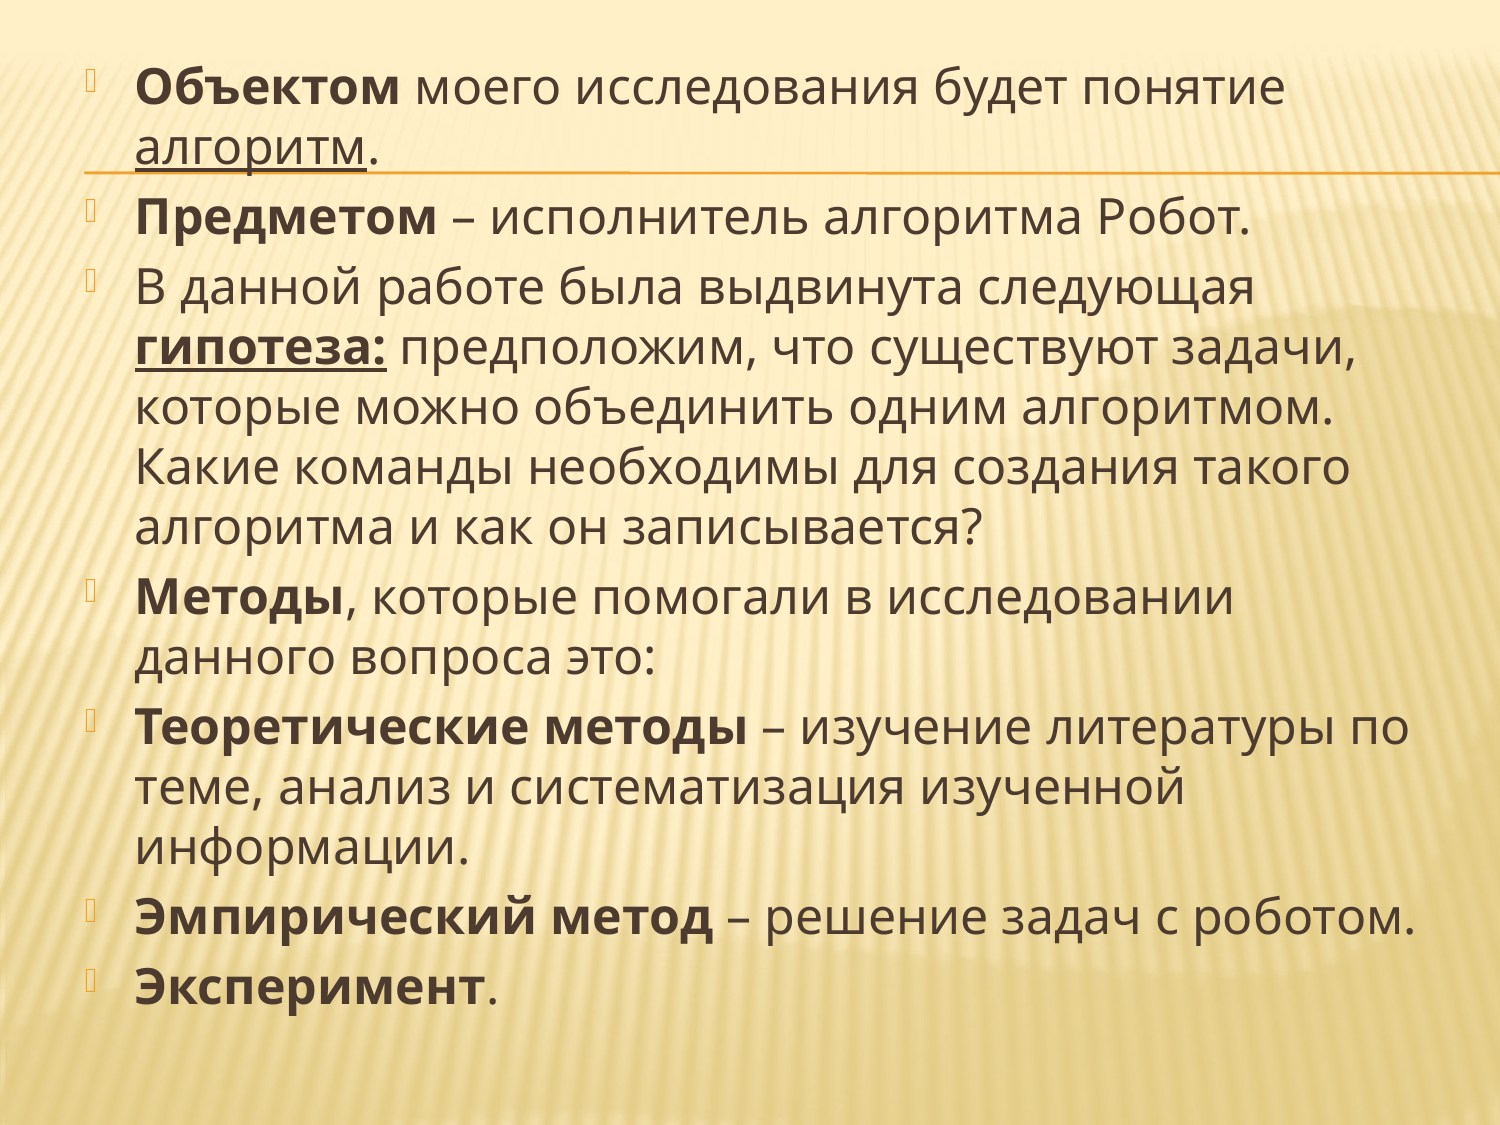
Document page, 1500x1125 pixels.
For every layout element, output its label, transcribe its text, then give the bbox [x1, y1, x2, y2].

list Объектом моего исследования будет понятие алгоритм. Предметом – исполнитель алгоритма Робот. В данной работе была выдвинута следующая гипотеза: предположим, что существуют задачи, которые можно объединить одним алгоритмом. Какие команды необходимы для создания такого алгоритма и как он записывается? Методы, которые помогали в исследовании данного вопроса это: Теоретические методы – изучение литературы по теме, анализ и систематизация изученной информации. Эмпирический метод – решение задач с роботом. Эксперимент. [70, 46, 1442, 1079]
